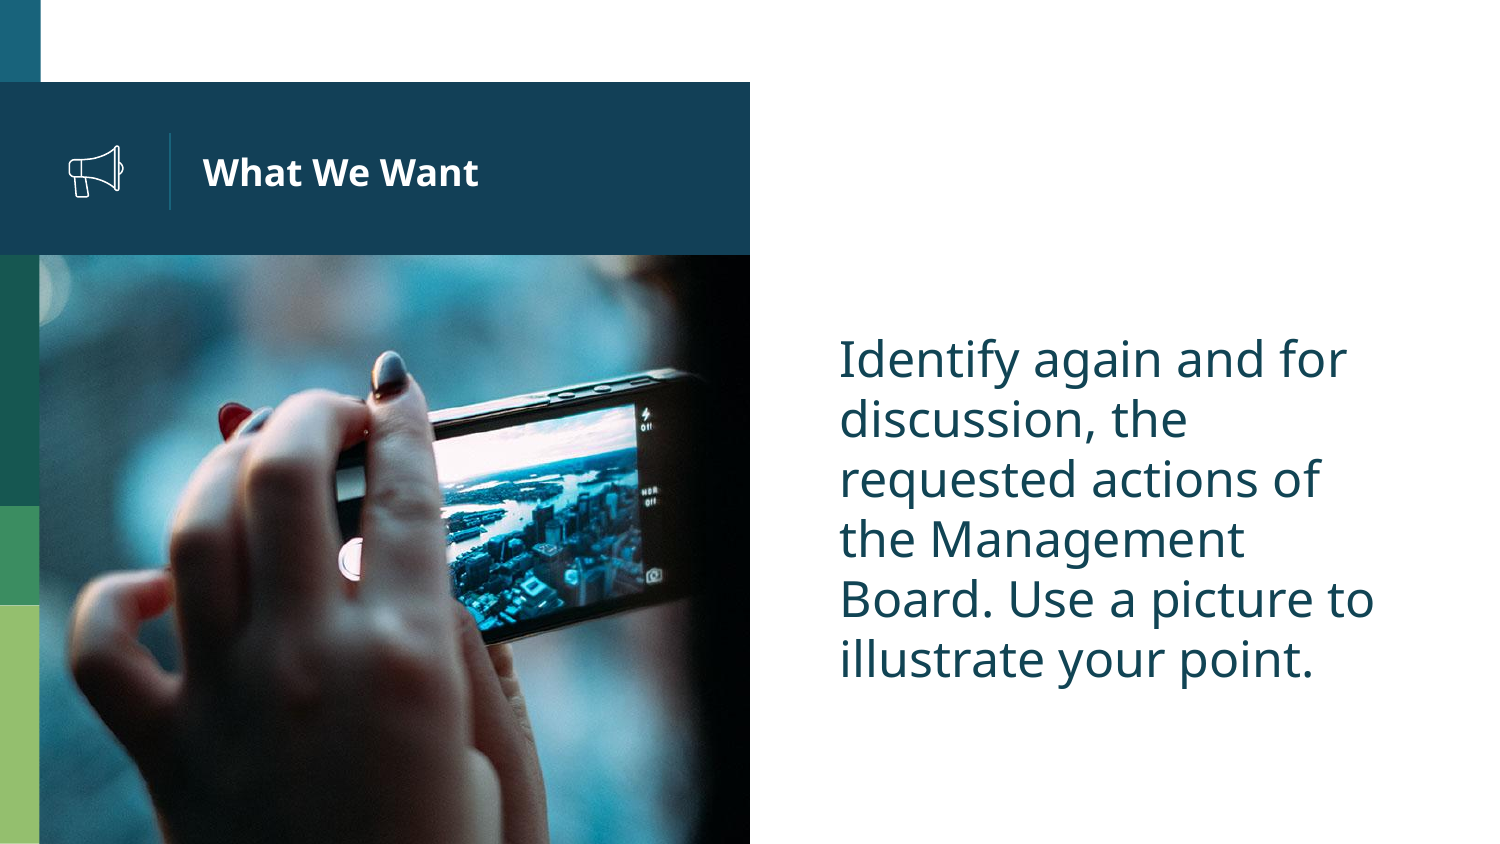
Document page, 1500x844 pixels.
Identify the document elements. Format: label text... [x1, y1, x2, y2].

list Identify again and for discussion, the requested actions of the Management Board. Use a picture to illustrate your point. [824, 312, 1425, 808]
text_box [69, 145, 123, 197]
picture [39, 255, 751, 844]
title What We Want [187, 87, 715, 254]
